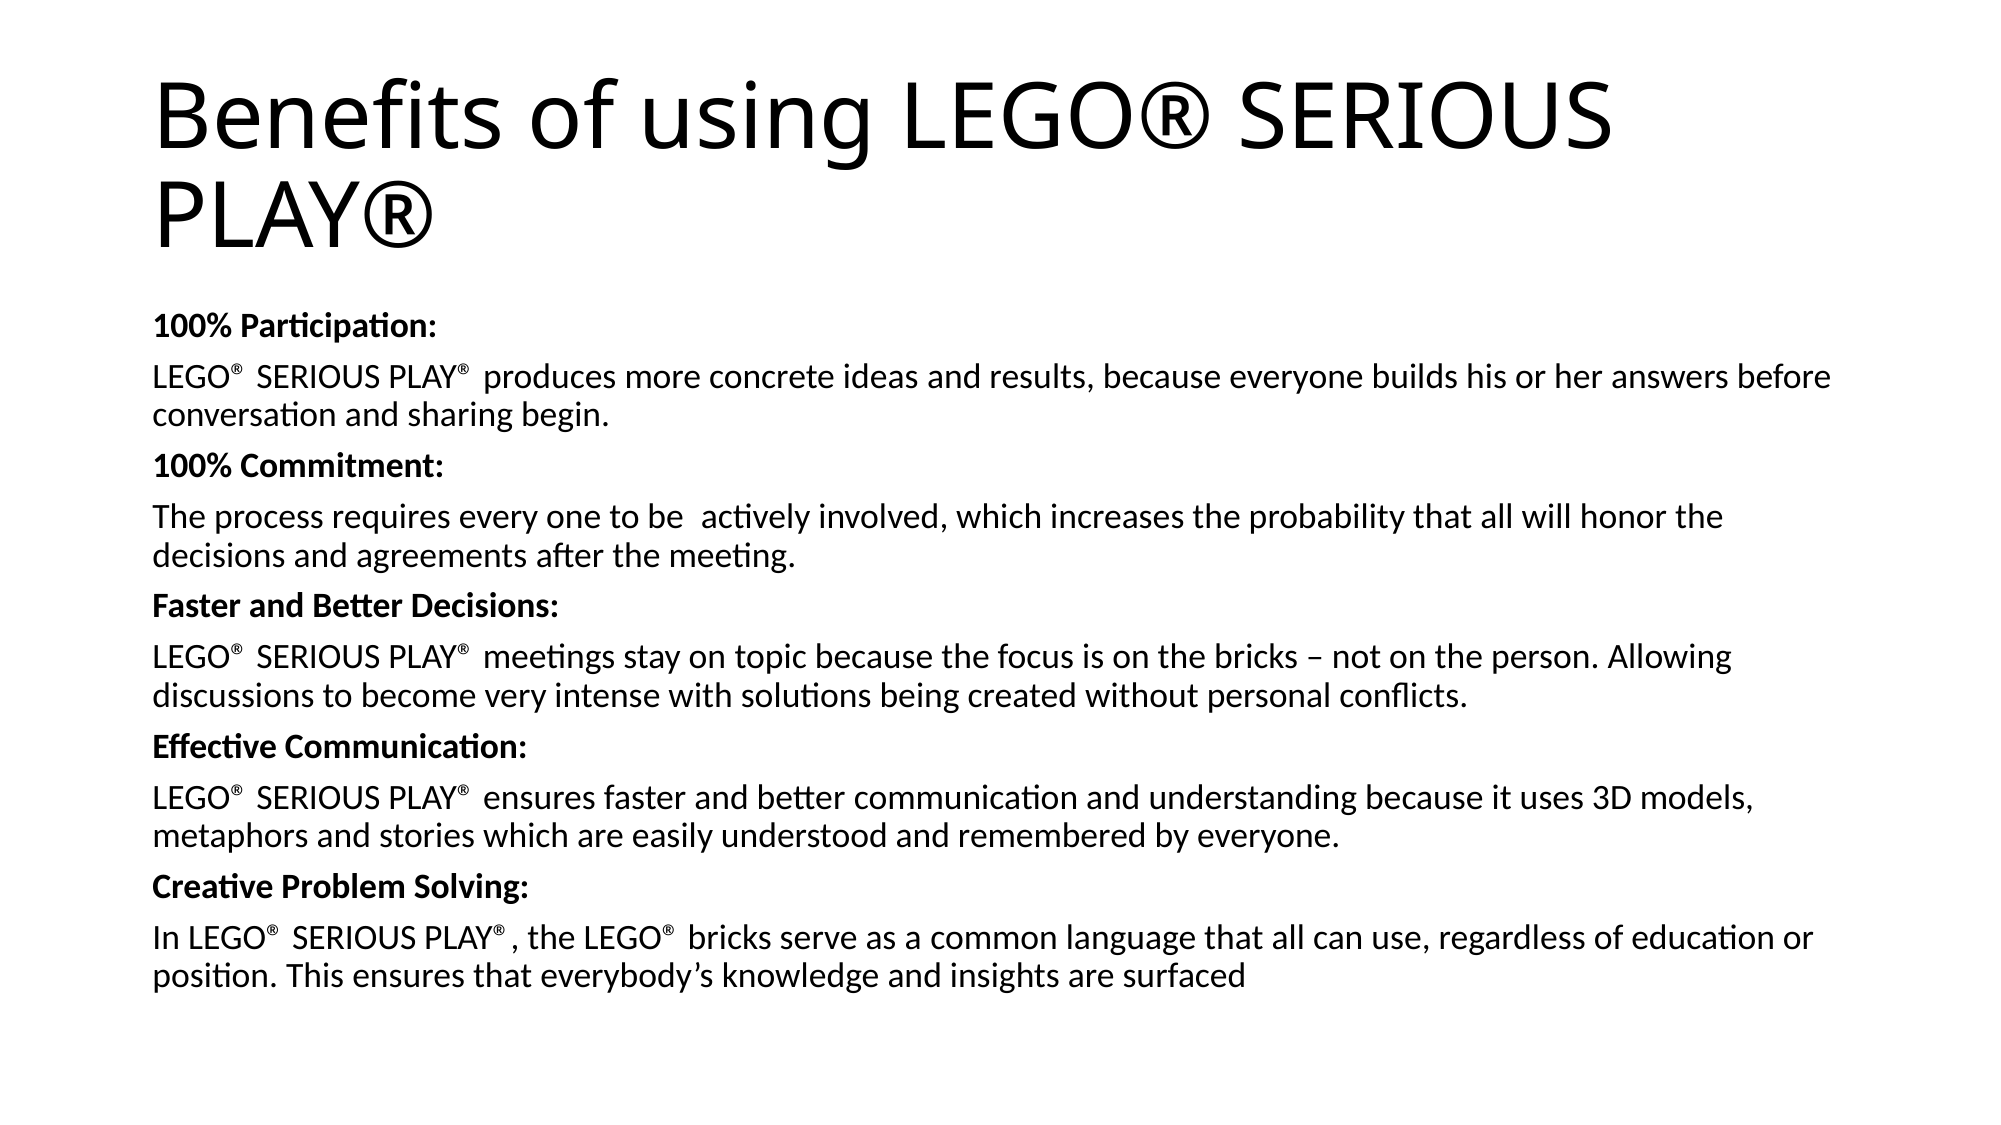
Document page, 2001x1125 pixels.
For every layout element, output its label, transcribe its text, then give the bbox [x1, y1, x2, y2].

list 100% Participation: LEGO® SERIOUS PLAY® produces more concrete ideas and results, because everyone builds his or her answers before conversation and sharing begin. 100% Commitment: The process requires every one to be actively involved, which increases the probability that all will honor the decisions and agreements after the meeting. Faster and Better Decisions: LEGO® SERIOUS PLAY® meetings stay on topic because the focus is on the bricks – not on the person. Allowing discussions to become very intense with solutions being created without personal conflicts. Effective Communication: LEGO® SERIOUS PLAY® ensures faster and better communication and understanding because it uses 3D models, metaphors and stories which are easily understood and remembered by everyone. Creative Problem Solving: In LEGO® SERIOUS PLAY®, the LEGO® bricks serve as a common language that all can use, regardless of education or position. This ensures that everybody’s knowledge and insights are surfaced [137, 299, 1863, 1014]
title Benefits of using LEGO® SERIOUS PLAY® [137, 59, 1863, 278]
